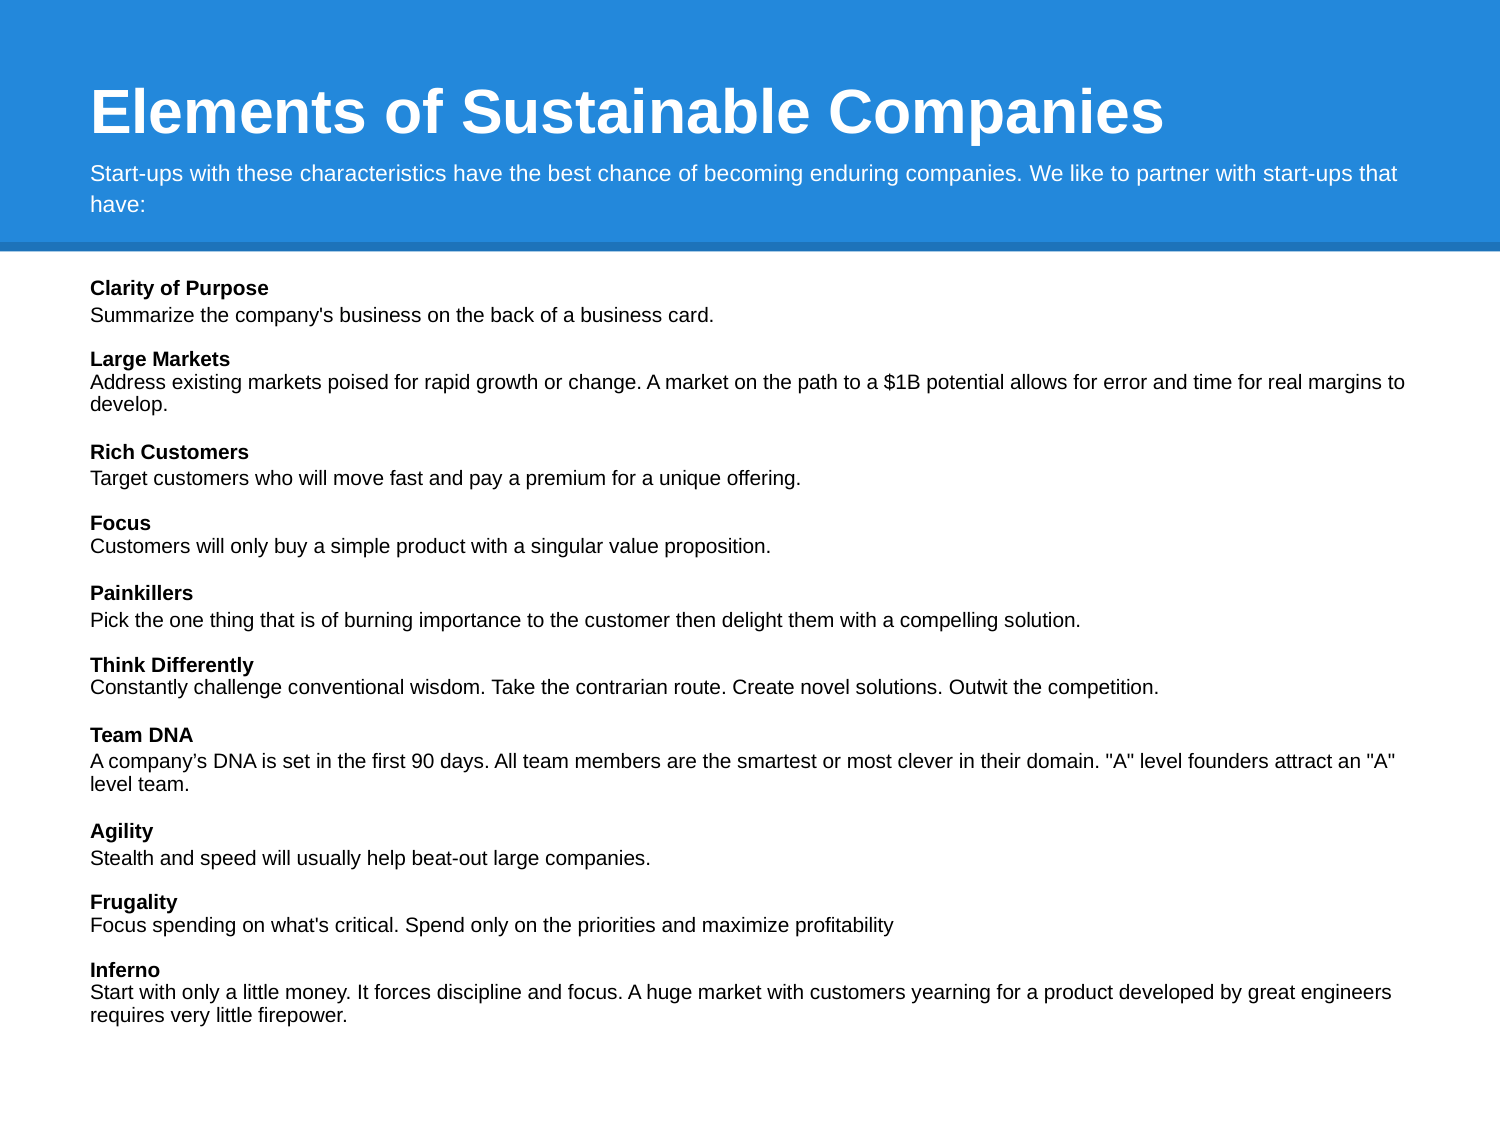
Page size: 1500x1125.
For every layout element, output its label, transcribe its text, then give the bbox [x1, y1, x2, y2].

title Elements of Sustainable Companies Start-ups with these characteristics have the best chance of becoming enduring companies. We like to partner with start-ups that have: [75, 45, 1425, 233]
list Clarity of Purpose Summarize the company's business on the back of a business card. Large Markets Address existing markets poised for rapid growth or change. A market on the path to a $1B potential allows for error and time for real margins to develop. Rich Customers Target customers who will move fast and pay a premium for a unique offering. Focus Customers will only buy a simple product with a singular value proposition. Painkillers Pick the one thing that is of burning importance to the customer then delight them with a compelling solution. Think Differently Constantly challenge conventional wisdom. Take the contrarian route. Create novel solutions. Outwit the competition. Team DNA A company’s DNA is set in the first 90 days. All team members are the smartest or most clever in their domain. "A" level founders attract an "A" level team. Agility Stealth and speed will usually help beat-out large companies. Frugality Focus spending on what's critical. Spend only on the priorities and maximize profitability Inferno Start with only a little money. It forces discipline and focus. A huge market with customers yearning for a product developed by great engineers requires very little firepower. [75, 262, 1425, 1078]
